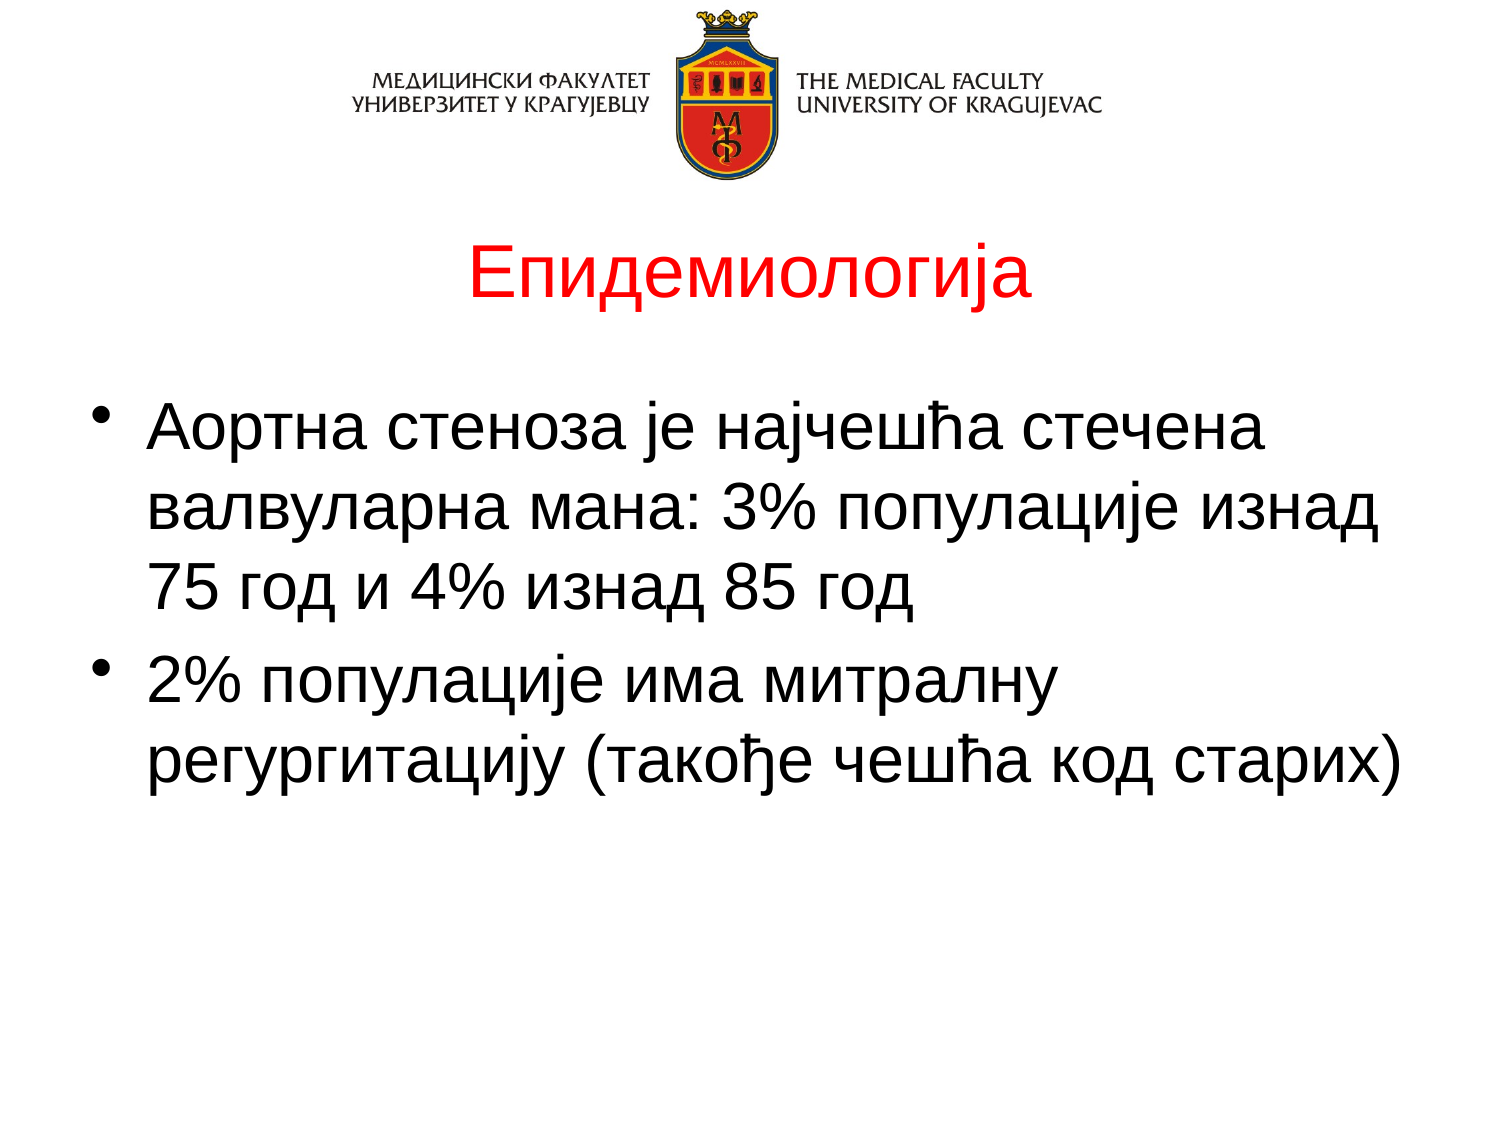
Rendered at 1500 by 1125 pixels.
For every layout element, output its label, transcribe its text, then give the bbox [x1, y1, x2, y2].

picture [328, 0, 1125, 174]
title Епидемиологија [75, 174, 1425, 362]
list Аортна стеноза је најчешћа стечена валвуларна мана: 3% популације изнад 75 год и 4% изнад 85 год 2% популације има митралну регургитацију (такође чешћа код старих) [75, 375, 1425, 1118]
